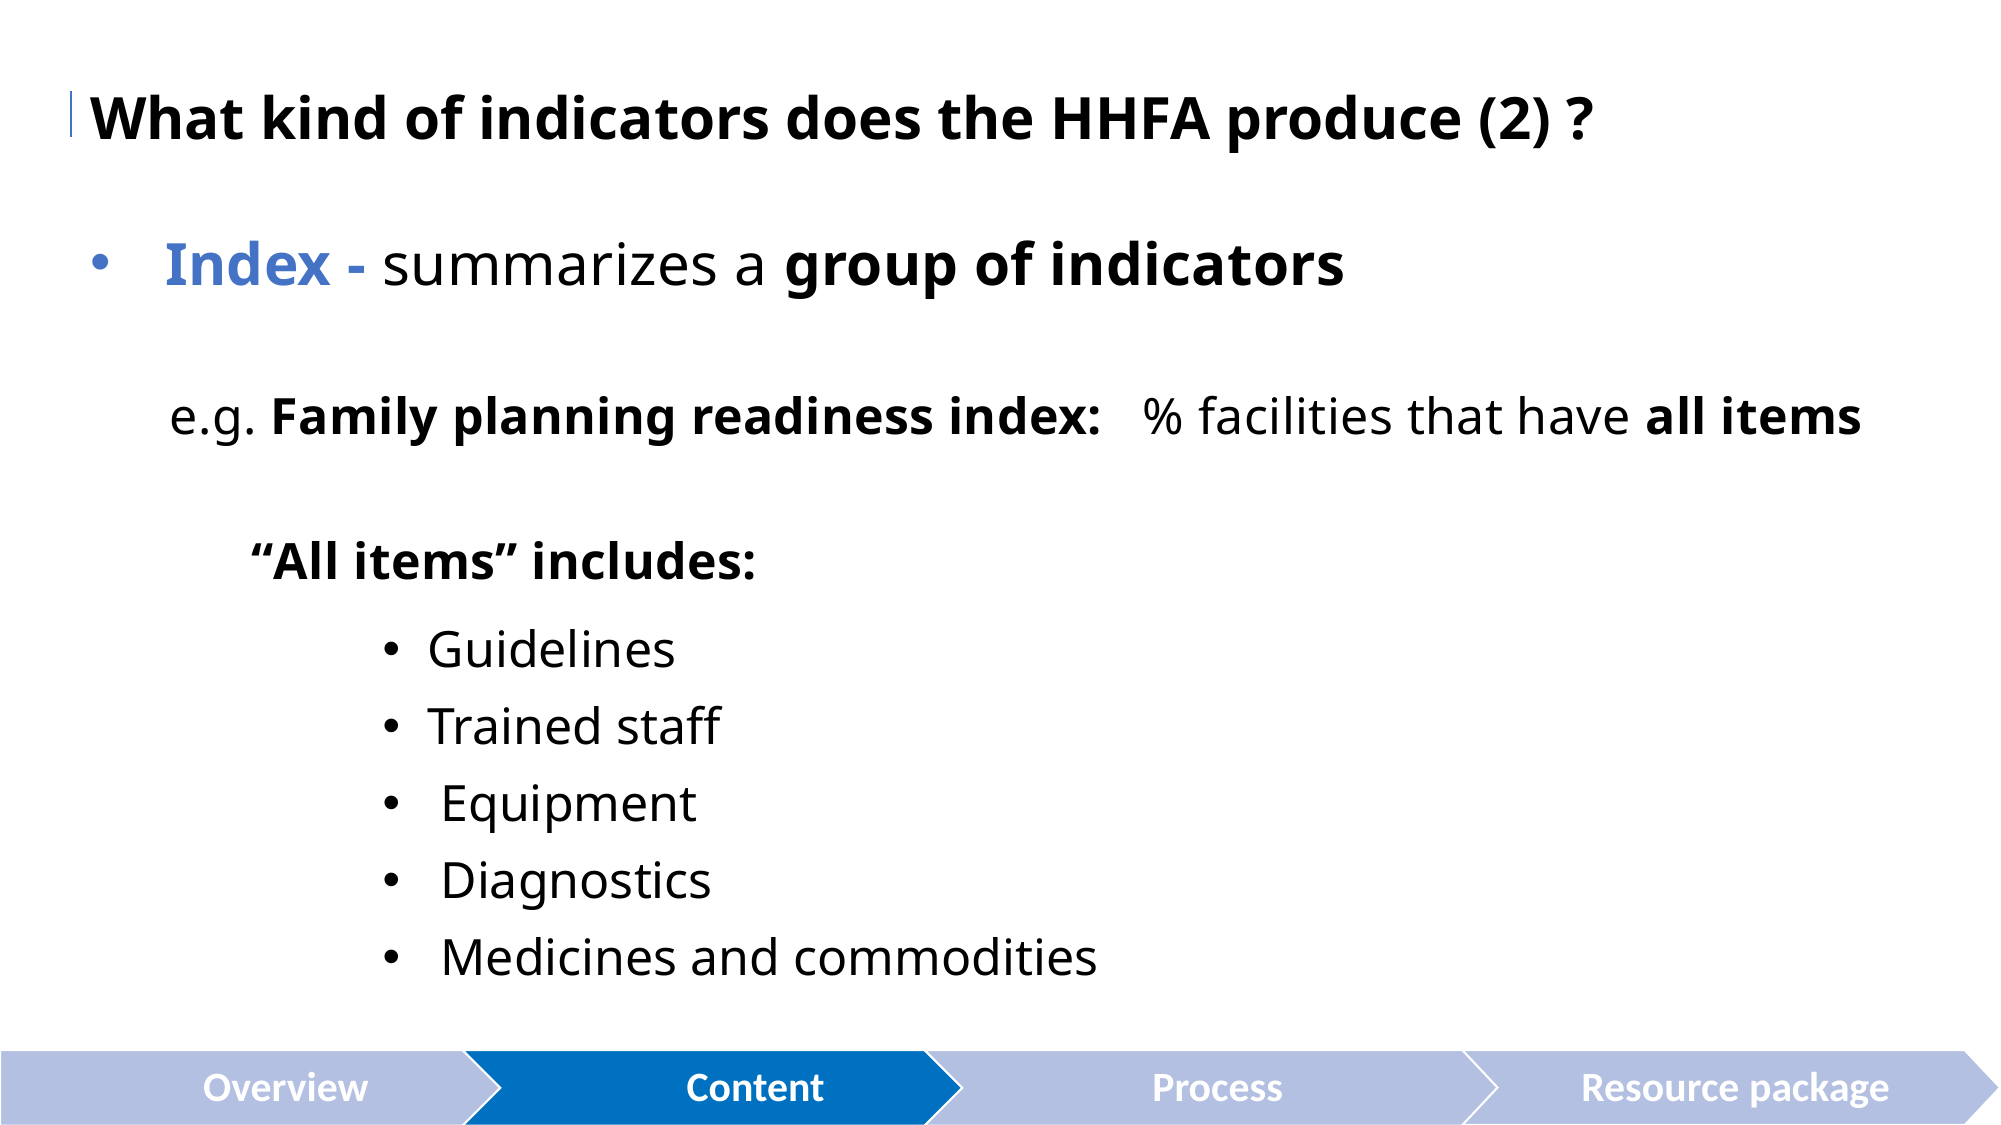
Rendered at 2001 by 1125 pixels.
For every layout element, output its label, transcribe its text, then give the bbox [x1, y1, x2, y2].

list What kind of indicators does the HHFA produce (2) ? [75, 73, 1967, 146]
text_box Index - summarizes a group of indicators e.g. Family planning readiness index: % facilities that have all items “All items” includes: Guidelines Trained staff Equipment Diagnostics Medicines and commodities [75, 219, 1967, 980]
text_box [0, 1050, 2000, 1125]
